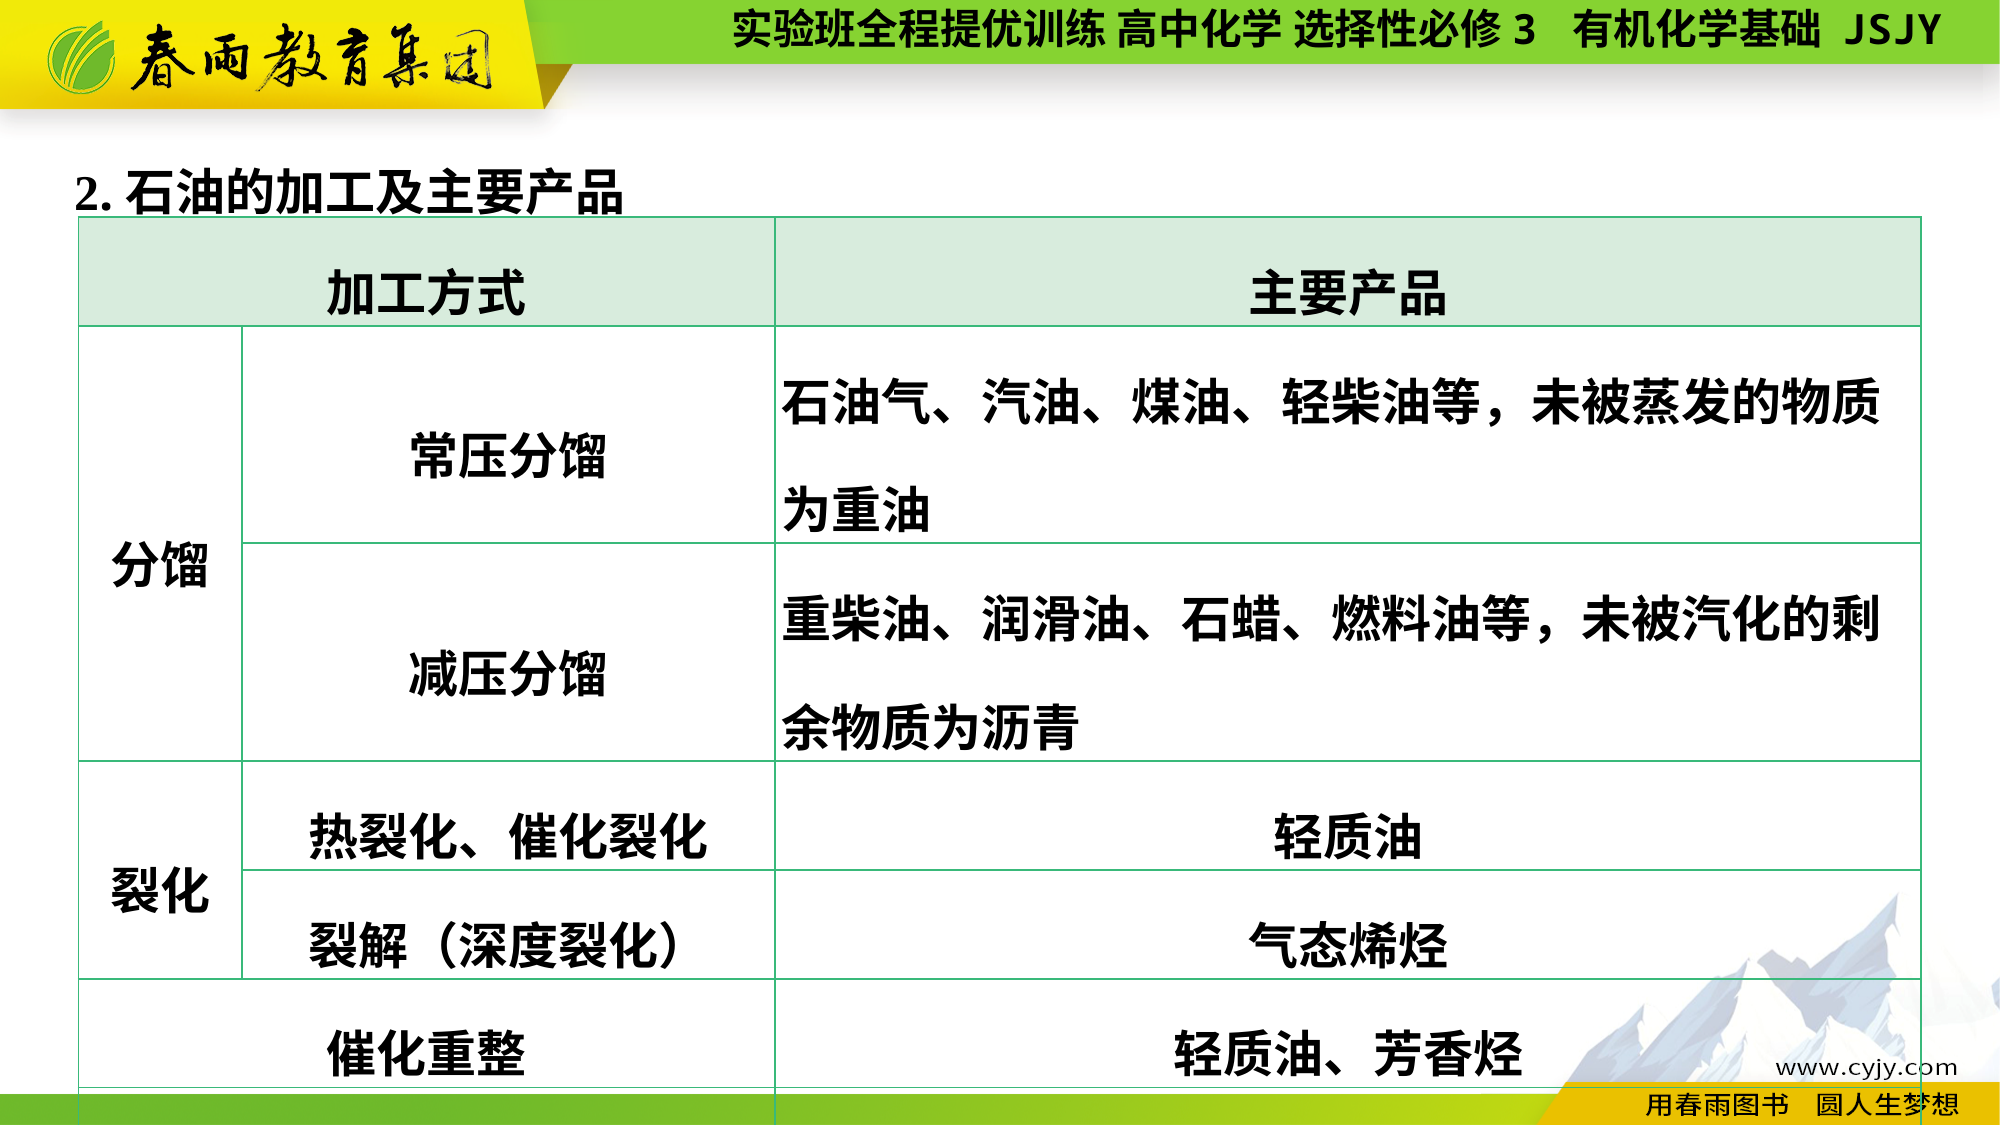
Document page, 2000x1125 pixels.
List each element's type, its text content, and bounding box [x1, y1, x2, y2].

table_cell 气态烯烃 [776, 871, 1920, 978]
picture [0, 0, 2000, 1125]
table_cell 石油气、汽油、煤油、轻柴油等，未被蒸发的物质为重油 [776, 327, 1920, 542]
table_cell 分馏 [79, 327, 241, 760]
table_cell 重柴油、润滑油、石蜡、燃料油等，未被汽化的剩余物质为沥青 [776, 544, 1920, 760]
table_cell 减压分馏 [243, 544, 774, 760]
table_header 加工方式 [79, 218, 774, 325]
table_cell 热裂化、催化裂化 [243, 762, 774, 869]
table_cell 轻质油 [776, 762, 1920, 869]
table_cell 轻质油、芳香烃 [776, 980, 1920, 1087]
table_cell 裂解（深度裂化） [243, 871, 774, 978]
table_cell 裂化 [79, 762, 241, 978]
table_cell 催化重整 [79, 980, 774, 1087]
table_header 主要产品 [776, 218, 1920, 325]
list 2.石油的加工及主要产品 [59, 122, 1944, 217]
table_cell 轻质油 [776, 1088, 1920, 1125]
table_cell 常压分馏 [243, 327, 774, 542]
table_cell 加氢裂化 [79, 1088, 774, 1125]
